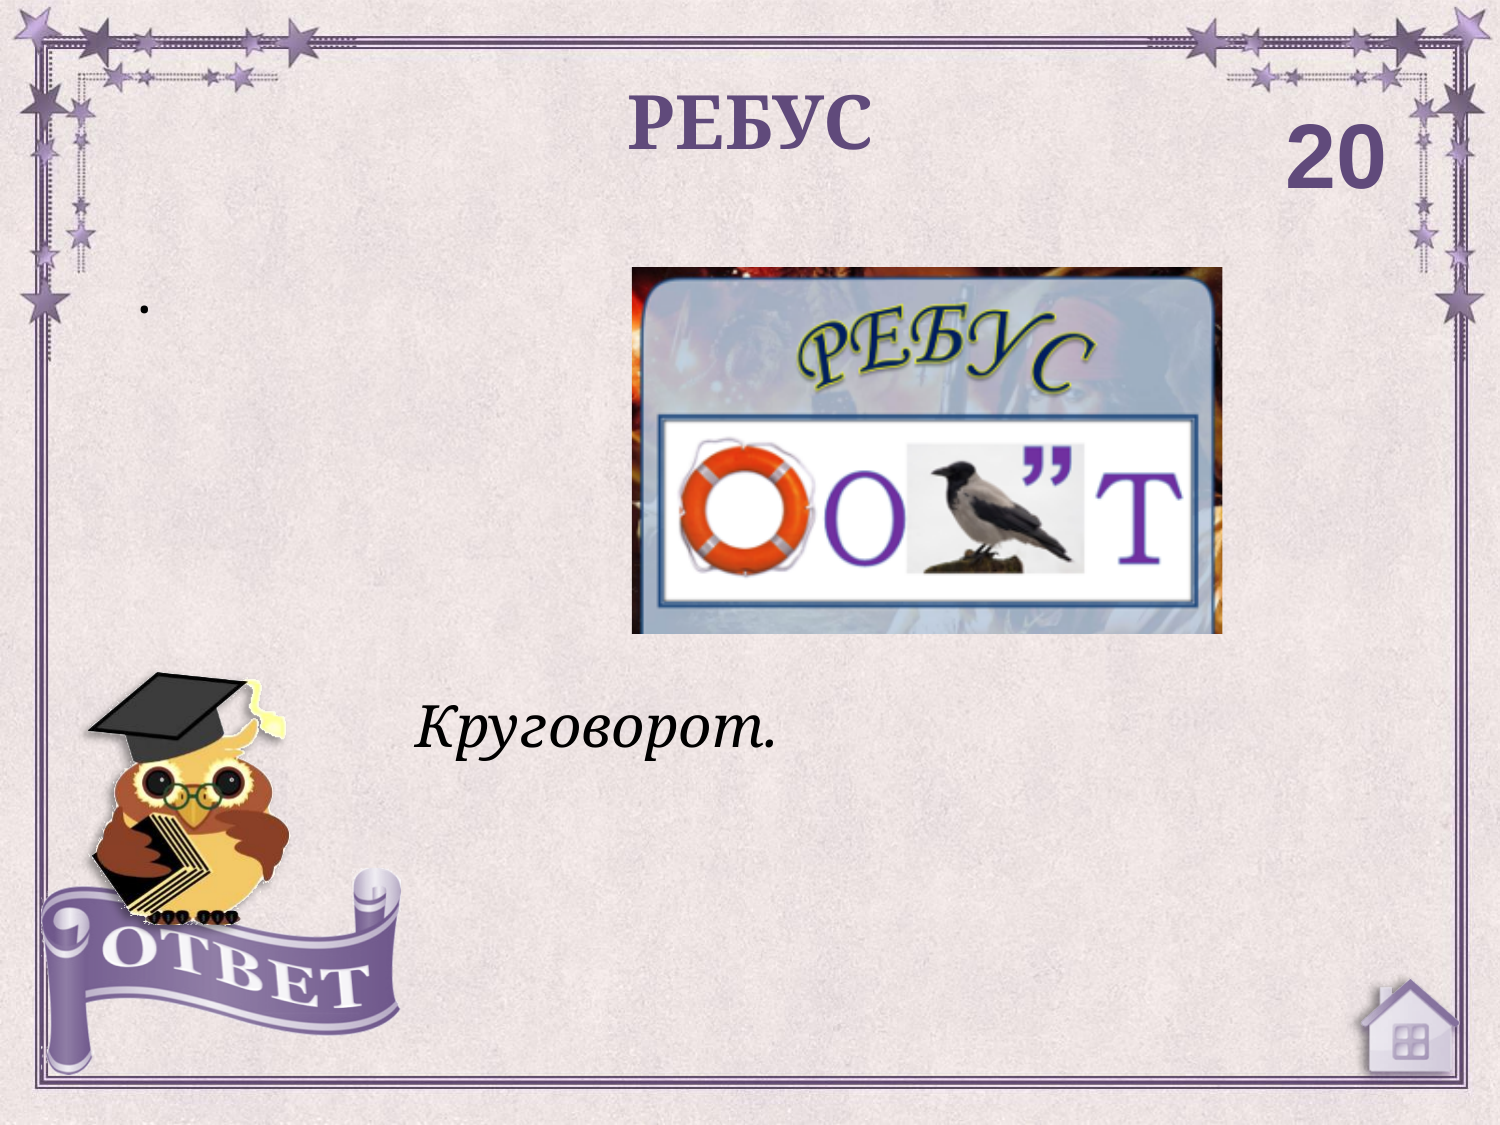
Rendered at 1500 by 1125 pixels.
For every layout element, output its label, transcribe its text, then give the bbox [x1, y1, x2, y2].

text_box Круговорот. [400, 681, 1435, 766]
text_box . [123, 247, 1378, 333]
text_box РЕБУС [301, 66, 1200, 172]
text_box 20 [1266, 89, 1407, 215]
picture [0, 0, 1500, 1125]
